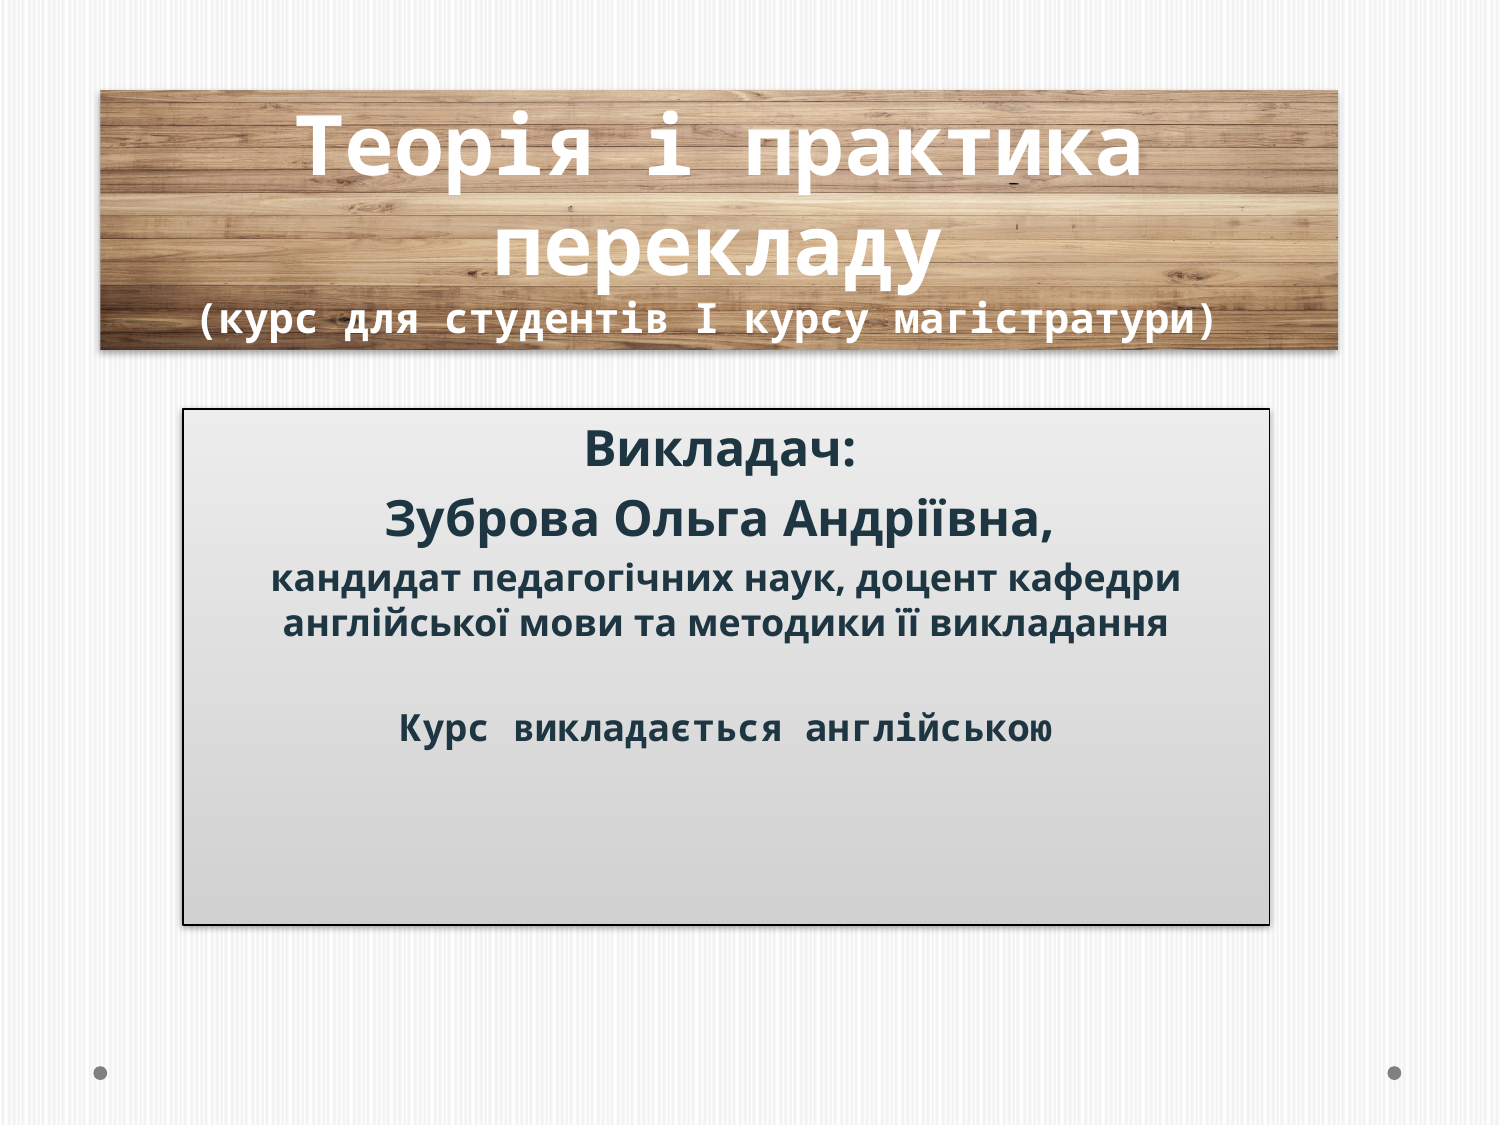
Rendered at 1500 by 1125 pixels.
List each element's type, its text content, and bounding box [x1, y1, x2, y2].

title Теорія і практика перекладу (курс для студентів І курсу магістратури) [100, 90, 1338, 350]
subtitle Викладач: Зуброва Ольга Андріївна, кандидат педагогічних наук, доцент кафедри англійської мови та методики її викладання Курс викладається англійською [182, 408, 1270, 926]
